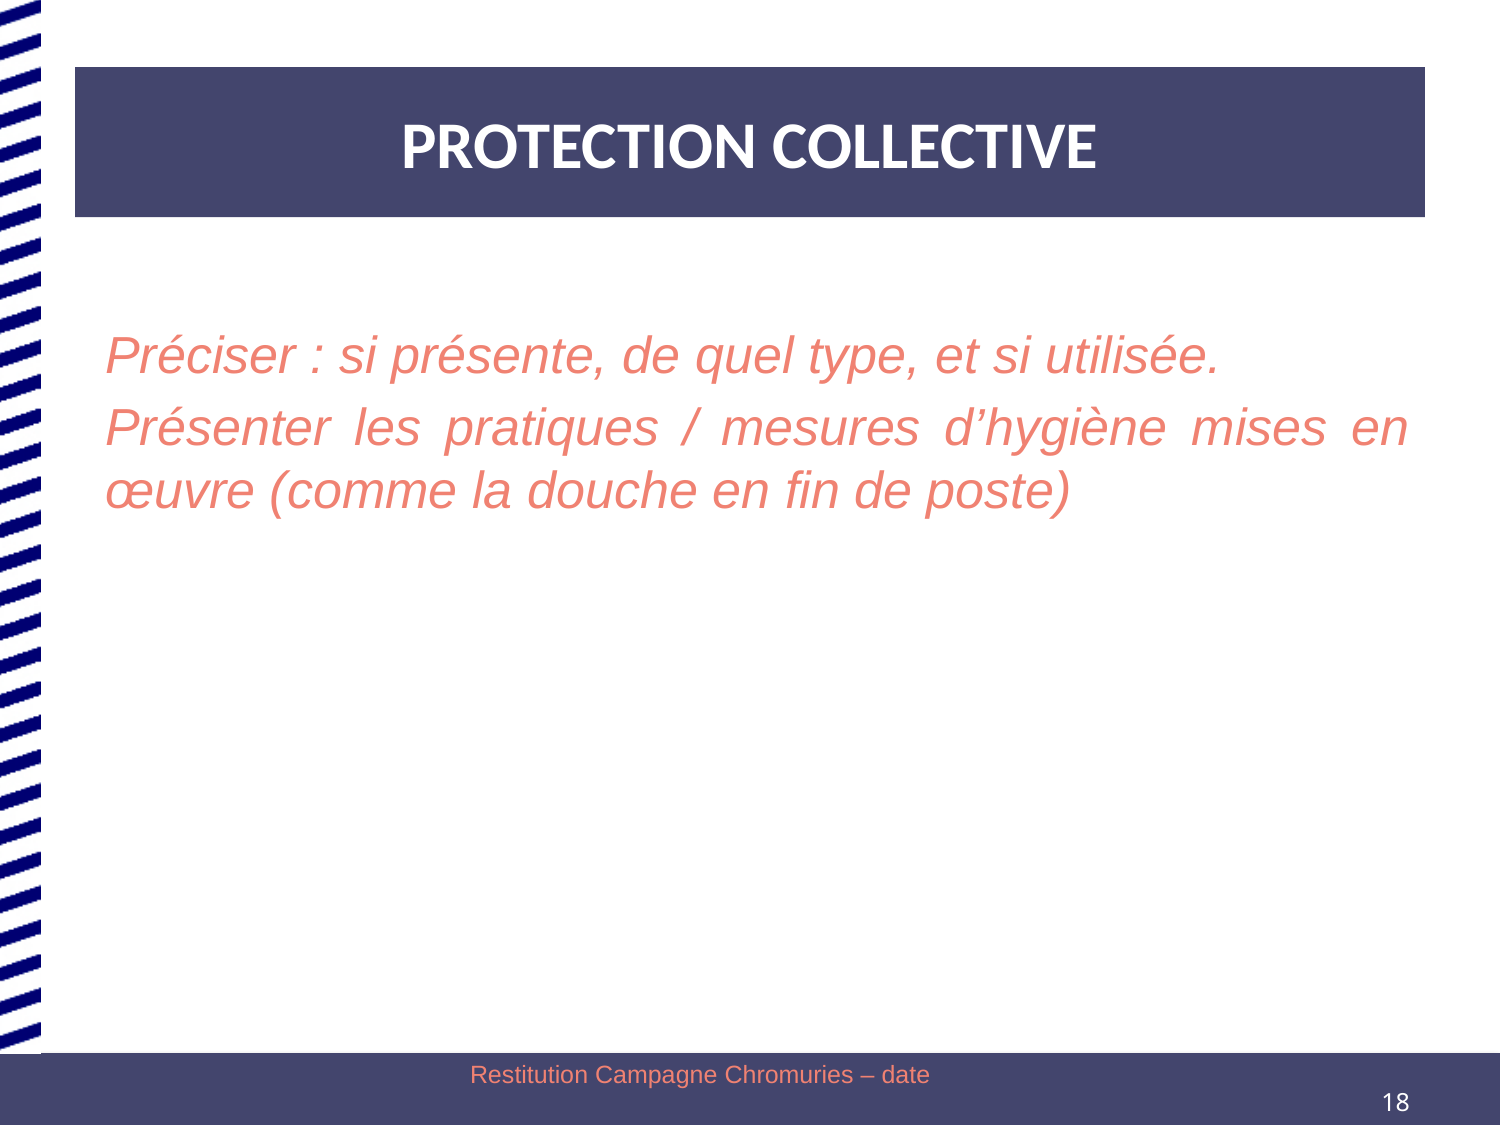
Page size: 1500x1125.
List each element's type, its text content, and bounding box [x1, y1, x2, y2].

title Protection collective [75, 67, 1425, 218]
picture [0, 0, 41, 1054]
list Préciser : si présente, de quel type, et si utilisée. Présenter les pratiques / mesures d’hygiène mises en œuvre (comme la douche en fin de poste) [90, 313, 1425, 995]
text_box Restitution Campagne Chromuries – date [455, 1050, 947, 1096]
slide_number 18 [1074, 1073, 1425, 1125]
